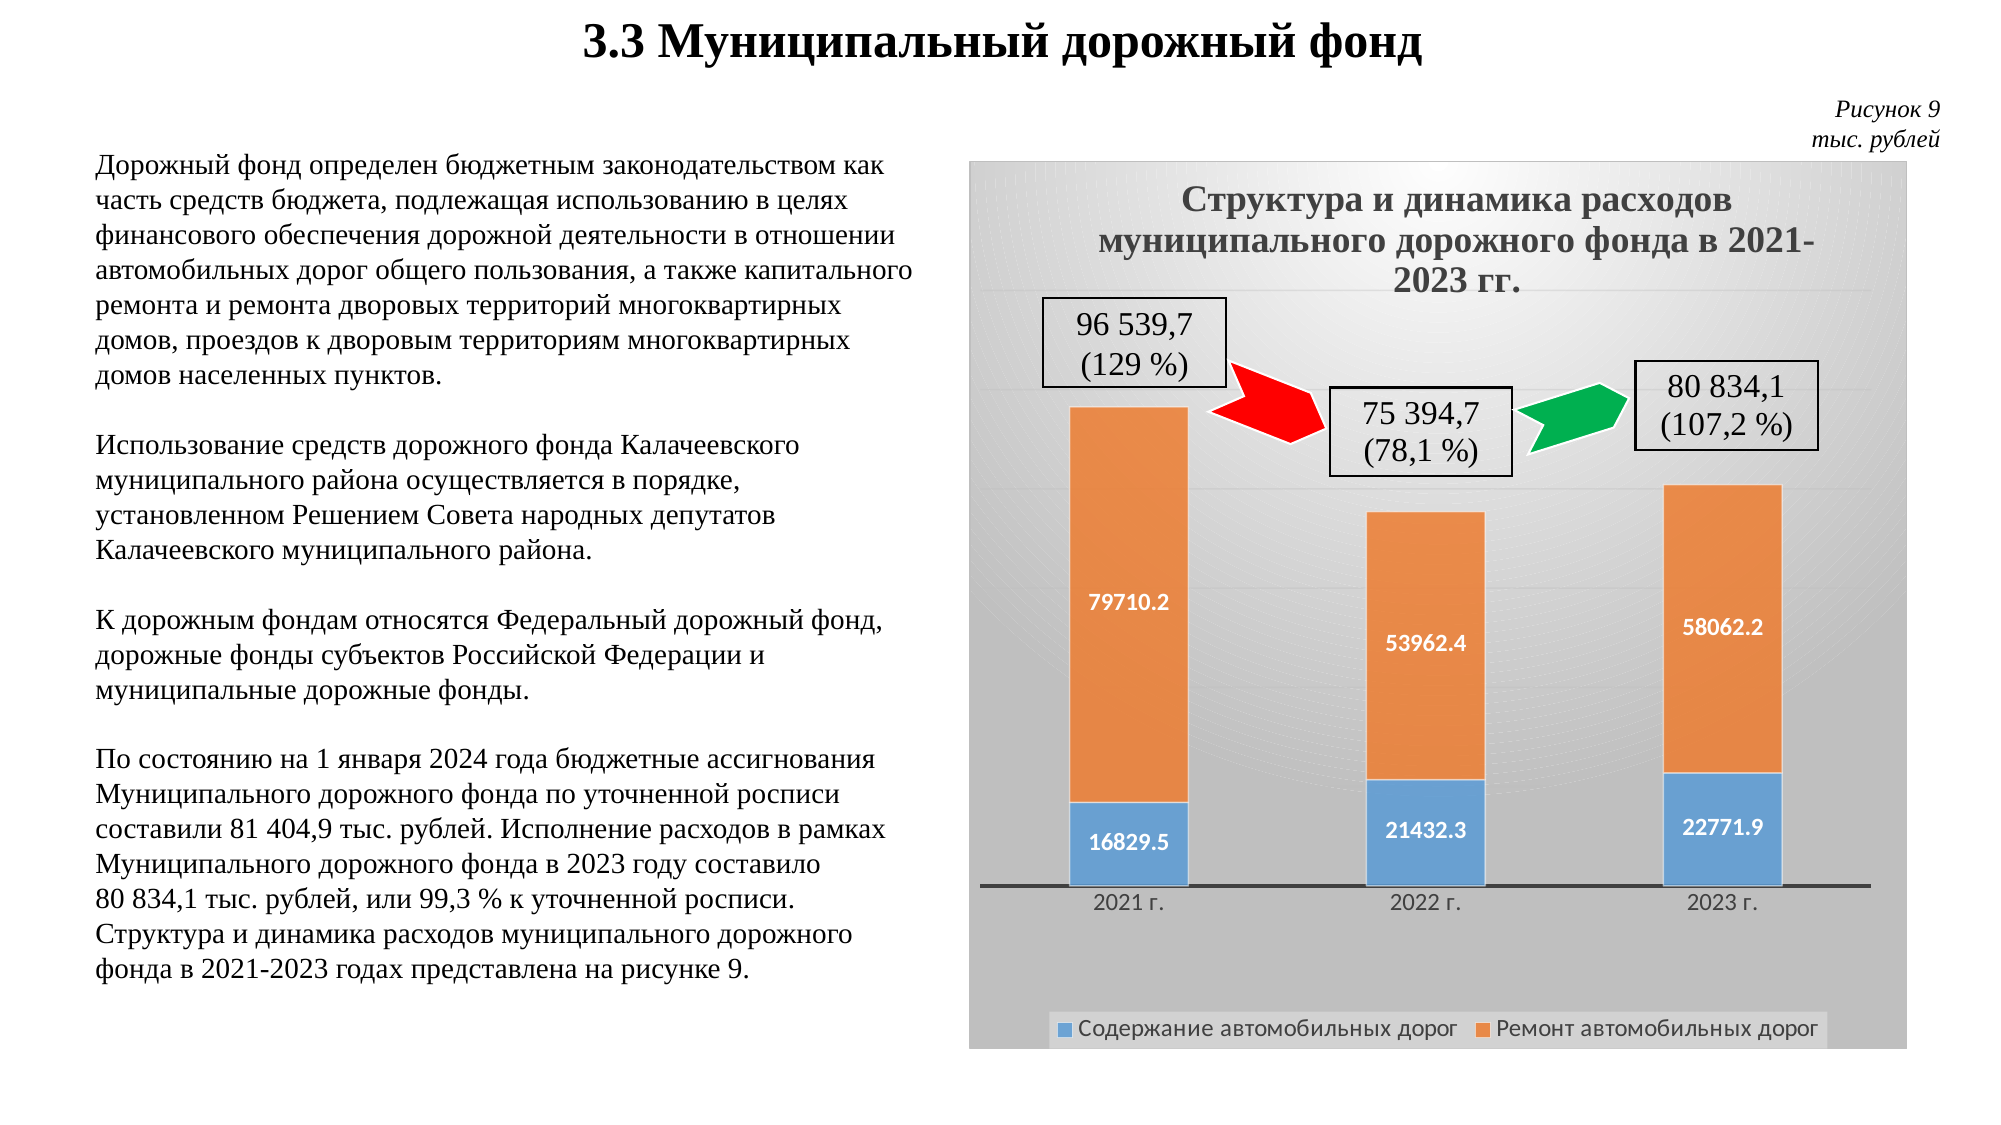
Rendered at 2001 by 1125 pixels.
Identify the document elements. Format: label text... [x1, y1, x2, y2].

chart [969, 160, 1908, 1050]
text_box Дорожный фонд определен бюджетным законодательством как часть средств бюджета, подлежащая использованию в целях финансового обеспечения дорожной деятельности в отношении автомобильных дорог общего пользования, а также капитального ремонта и ремонта дворовых территорий многоквартирных домов, проездов к дворовым территориям многоквартирных домов населенных пунктов. Использование средств дорожного фонда Калачеевского муниципального района осуществляется в порядке, установленном Решением Совета народных депутатов Калачеевского муниципального района. К дорожным фондам относятся Федеральный дорожный фонд, дорожные фонды субъектов Российской Федерации и муниципальные дорожные фонды. По состоянию на 1 января 2024 года бюджетные ассигнования Муниципального дорожного фонда по уточненной росписи составили 81 404,9 тыс. рублей. Исполнение расходов в рамках Муниципального дорожного фонда в 2023 году составило 80 834,1 тыс. рублей, или 99,3 % к уточненной росписи. Структура и динамика расходов муниципального дорожного фонда в 2021-2023 годах представлена на рисунке 9. [80, 138, 937, 1027]
text_box Рисунок 9 тыс. рублей [955, 84, 1956, 160]
title 3.3 Муниципальный дорожный фонд [80, 0, 1925, 83]
